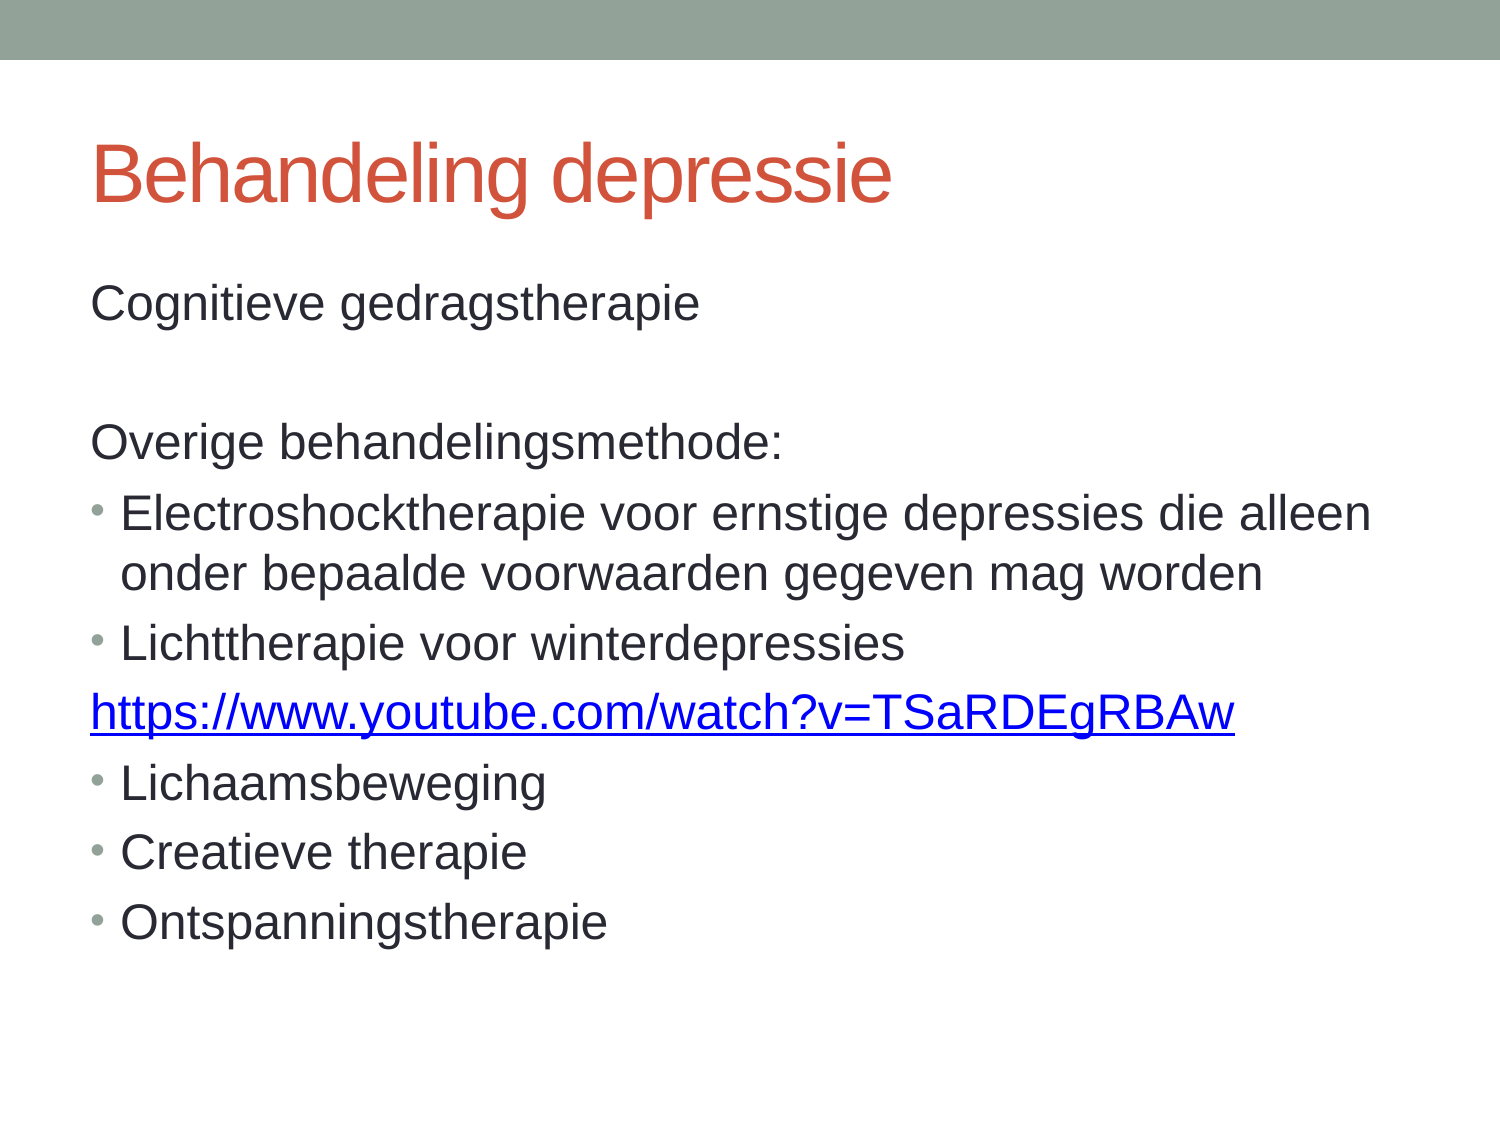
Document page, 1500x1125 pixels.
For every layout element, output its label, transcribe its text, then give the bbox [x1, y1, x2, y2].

title Behandeling depressie [75, 87, 1425, 250]
list Cognitieve gedragstherapie Overige behandelingsmethode: Electroshocktherapie voor ernstige depressies die alleen onder bepaalde voorwaarden gegeven mag worden Lichttherapie voor winterdepressies https://www.youtube.com/watch?v=TSaRDEgRBAw Lichaamsbeweging Creatieve therapie Ontspanningstherapie [75, 262, 1425, 1063]
